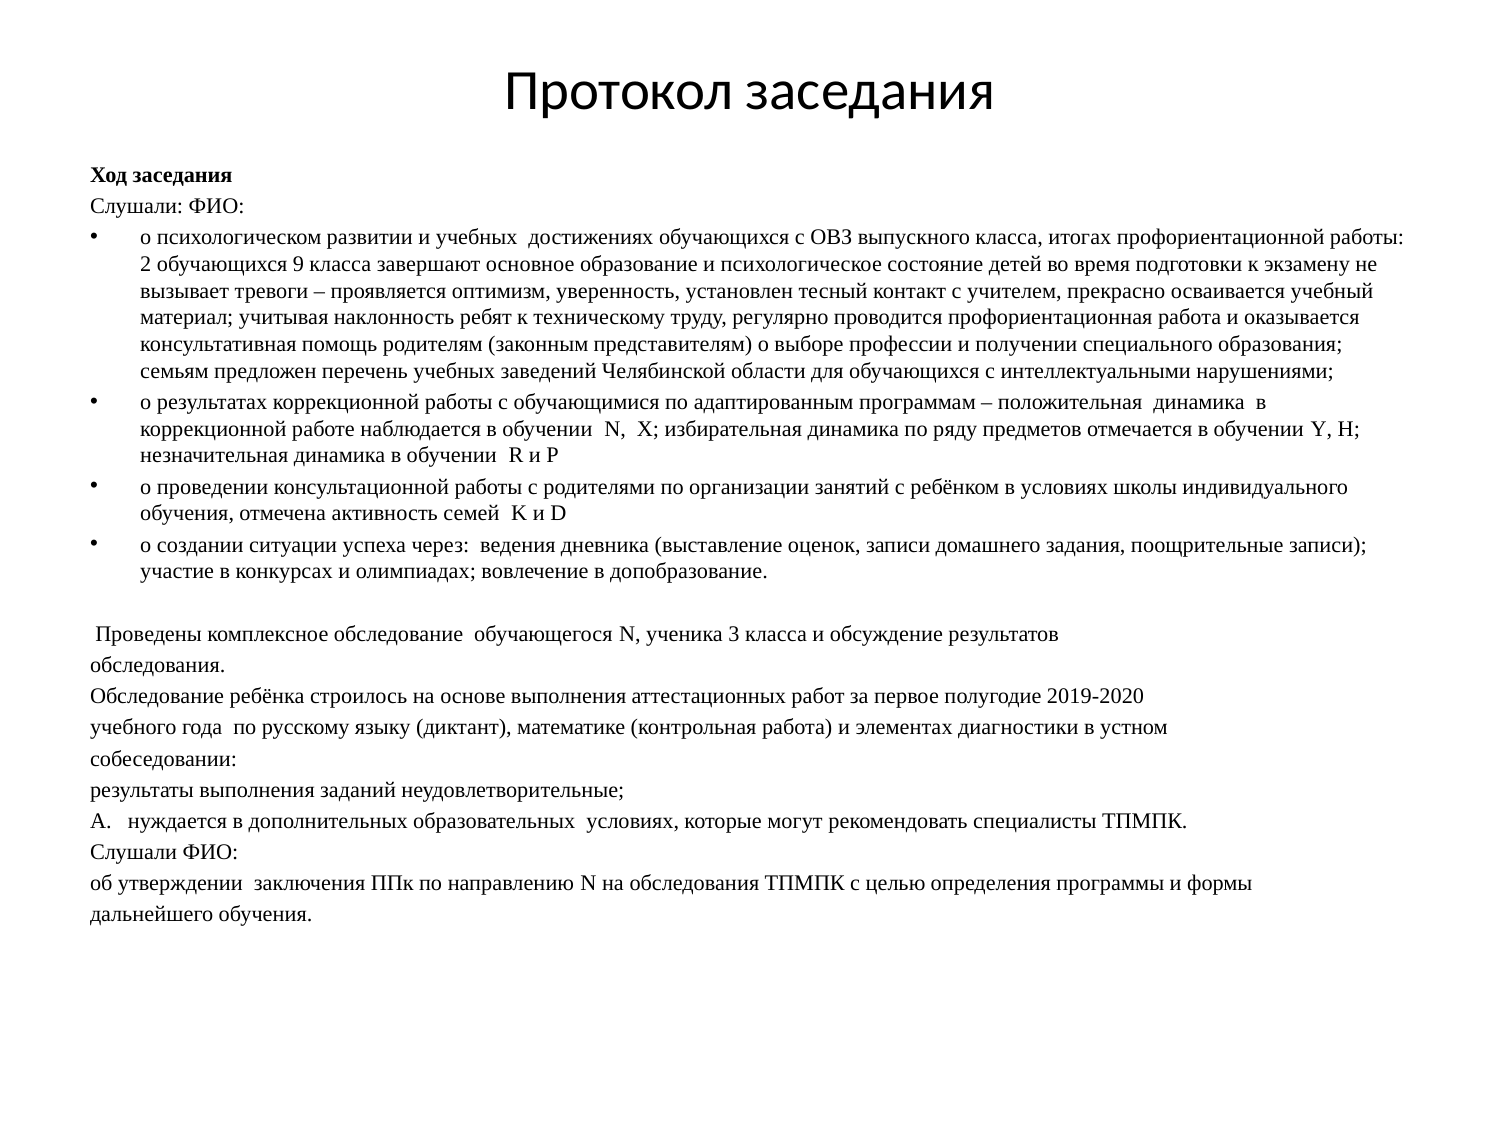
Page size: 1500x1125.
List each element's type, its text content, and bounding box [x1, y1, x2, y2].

list Ход заседания Слушали: ФИО: о психологическом развитии и учебных достижениях обучающихся с ОВЗ выпускного класса, итогах профориентационной работы: 2 обучающихся 9 класса завершают основное образование и психологическое состояние детей во время подготовки к экзамену не вызывает тревоги – проявляется оптимизм, уверенность, установлен тесный контакт с учителем, прекрасно осваивается учебный материал; учитывая наклонность ребят к техническому труду, регулярно проводится профориентационная работа и оказывается консультативная помощь родителям (законным представителям) о выборе профессии и получении специального образования; семьям предложен перечень учебных заведений Челябинской области для обучающихся с интеллектуальными нарушениями; о результатах коррекционной работы с обучающимися по адаптированным программам – положительная динамика в коррекционной работе наблюдается в обучении N, X; избирательная динамика по ряду предметов отмечается в обучении Y, H; незначительная динамика в обучении R и P о проведении консультационной работы с родителями по организации занятий с ребёнком в условиях школы индивидуального обучения, отмечена активность семей K и D о создании ситуации успеха через: ведения дневника (выставление оценок, записи домашнего задания, поощрительные записи); участие в конкурсах и олимпиадах; вовлечение в допобразование. Проведены комплексное обследование обучающегося N, ученика 3 класса и обсуждение результатов обследования. Обследование ребёнка строилось на основе выполнения аттестационных работ за первое полугодие 2019-2020 учебного года по русскому языку (диктант), математике (контрольная работа) и элементах диагностики в устном собеседовании: результаты выполнения заданий неудовлетворительные; А. нуждается в дополнительных образовательных условиях, которые могут рекомендовать специалисты ТПМПК. Слушали ФИО: об утверждении заключения ППк по направлению N на обследования ТПМПК с целью определения программы и формы дальнейшего обучения. [75, 152, 1425, 1005]
title Протокол заседания [75, 45, 1425, 129]
